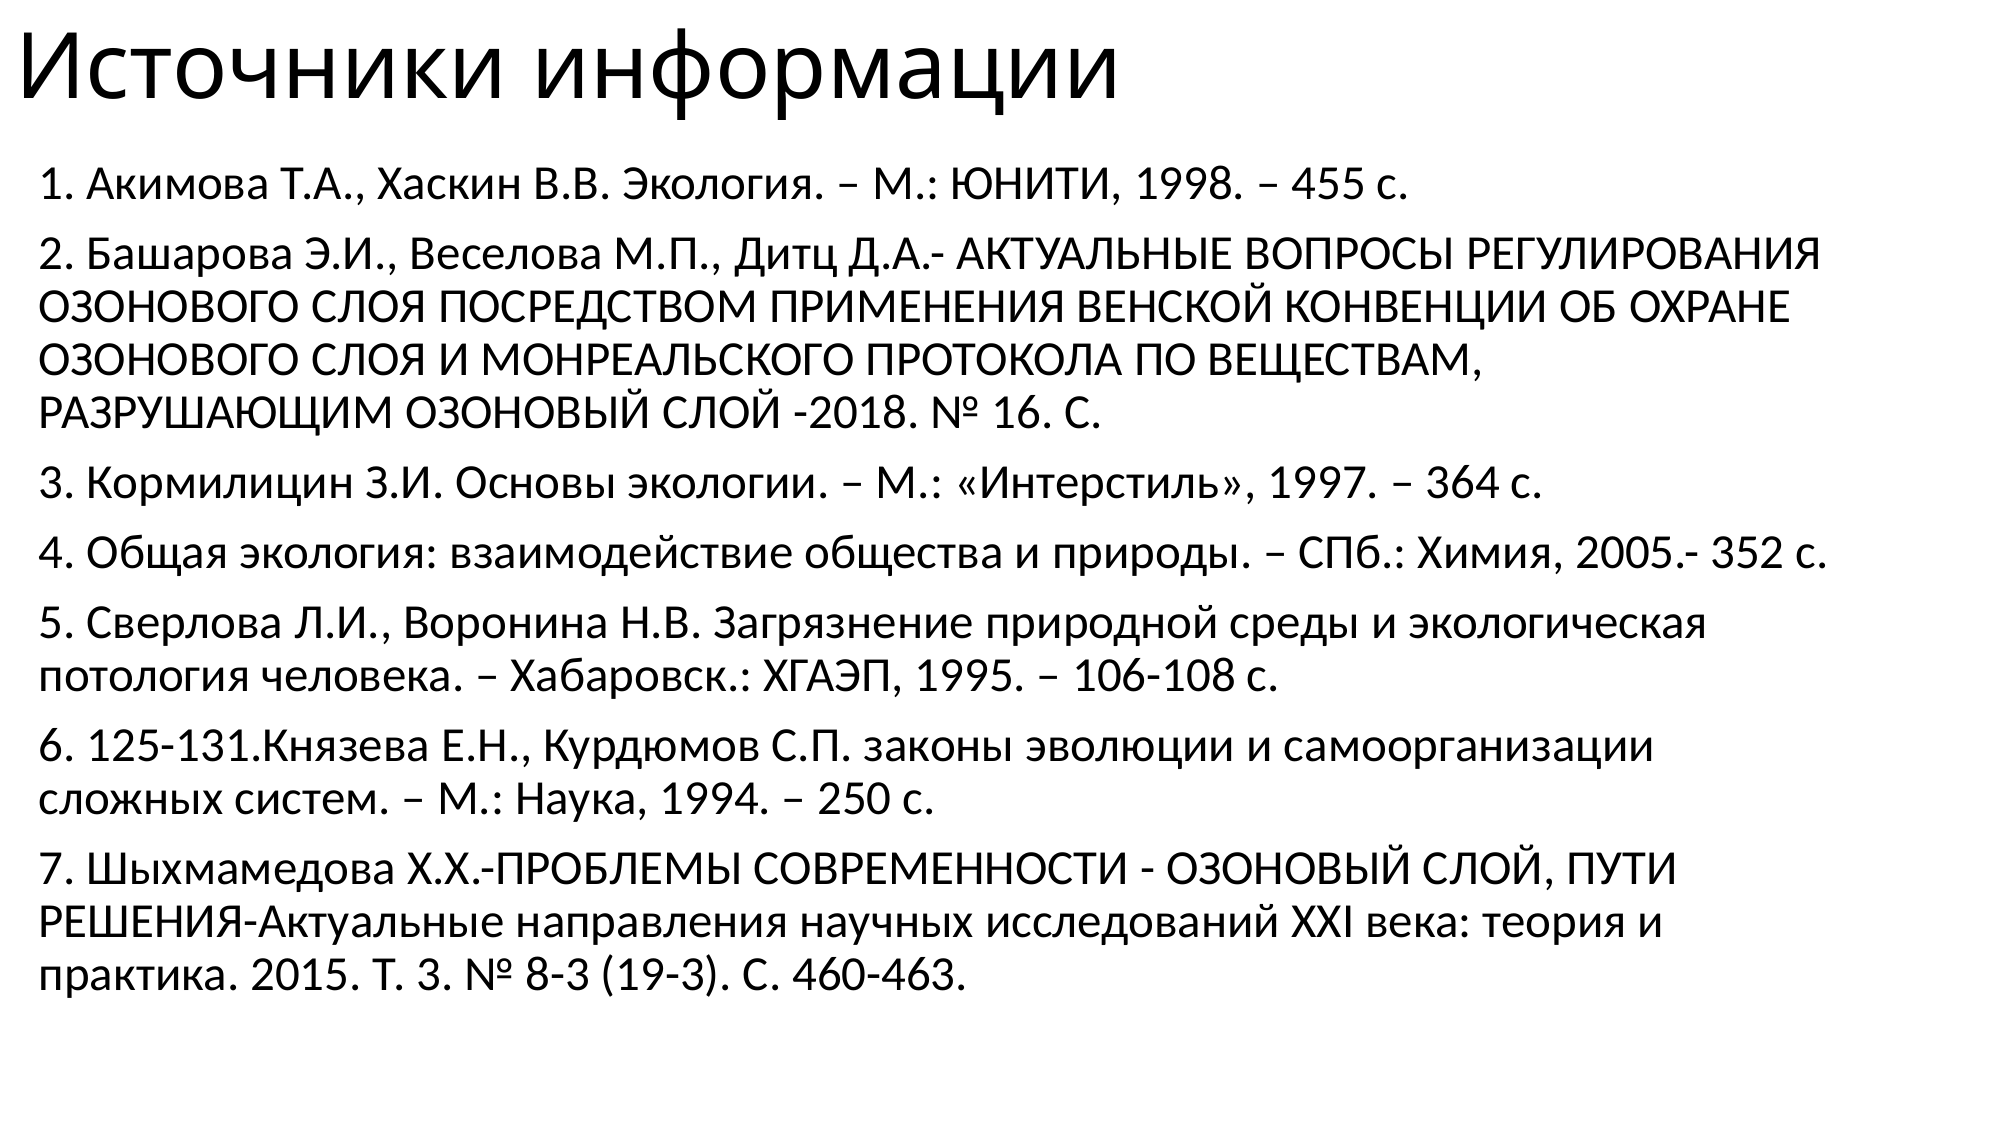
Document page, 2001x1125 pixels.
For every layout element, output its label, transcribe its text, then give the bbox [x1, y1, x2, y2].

title Источники информации [0, 0, 2000, 178]
list 1. Акимова Т.А., Хаскин В.В. Экология. – М.: ЮНИТИ, 1998. – 455 с. 2. Башарова Э.И., Веселова М.П., Дитц Д.А.- АКТУАЛЬНЫЕ ВОПРОСЫ РЕГУЛИРОВАНИЯ ОЗОНОВОГО СЛОЯ ПОСРЕДСТВОМ ПРИМЕНЕНИЯ ВЕНСКОЙ КОНВЕНЦИИ ОБ ОХРАНЕ ОЗОНОВОГО СЛОЯ И МОНРЕАЛЬСКОГО ПРОТОКОЛА ПО ВЕЩЕСТВАМ, РАЗРУШАЮЩИМ ОЗОНОВЫЙ СЛОЙ -2018. № 16. С. 3. Кормилицин З.И. Основы экологии. – М.: «Интерстиль», 1997. – 364 с. 4. Общая экология: взаимодействие общества и природы. – СПб.: Химия, 2005.- 352 с. 5. Сверлова Л.И., Воронина Н.В. Загрязнение природной среды и экологическая потология человека. – Хабаровск.: ХГАЭП, 1995. – 106-108 с. 6. 125-131.Князева Е.Н., Курдюмов С.П. законы эволюции и самоорганизации сложных систем. – М.: Наука, 1994. – 250 с. 7. Шыхмамедова Х.Х.-ПРОБЛЕМЫ СОВРЕМЕННОСТИ - ОЗОНОВЫЙ СЛОЙ, ПУТИ РЕШЕНИЯ-Актуальные направления научных исследований XXI века: теория и практика. 2015. Т. 3. № 8-3 (19-3). С. 460-463. [23, 149, 1863, 1014]
